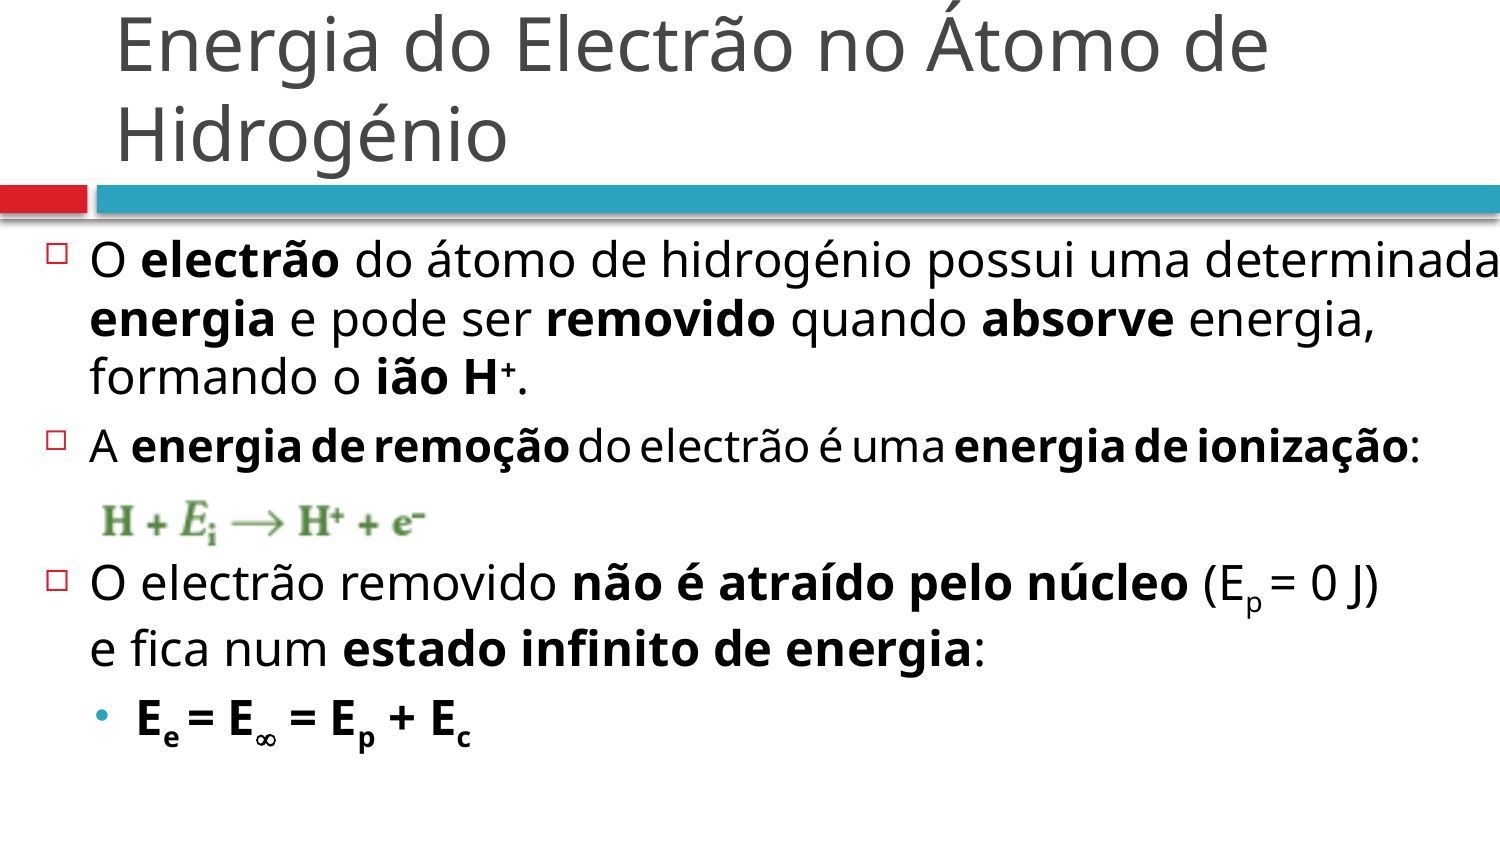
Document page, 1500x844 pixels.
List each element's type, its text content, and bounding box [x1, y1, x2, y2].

list O electrão do átomo de hidrogénio possui uma determinada energia e pode ser removido quando absorve energia, formando o ião H+. A energia de remoção do electrão é uma energia de ionização: O electrão removido não é atraído pelo núcleo (Ep = 0 J) e fica num estado infinito de energia: Ee = E = Ep + Ec [29, 221, 1500, 811]
title Energia do Electrão no Átomo de Hidrogénio [99, 19, 1483, 185]
picture [88, 485, 444, 565]
